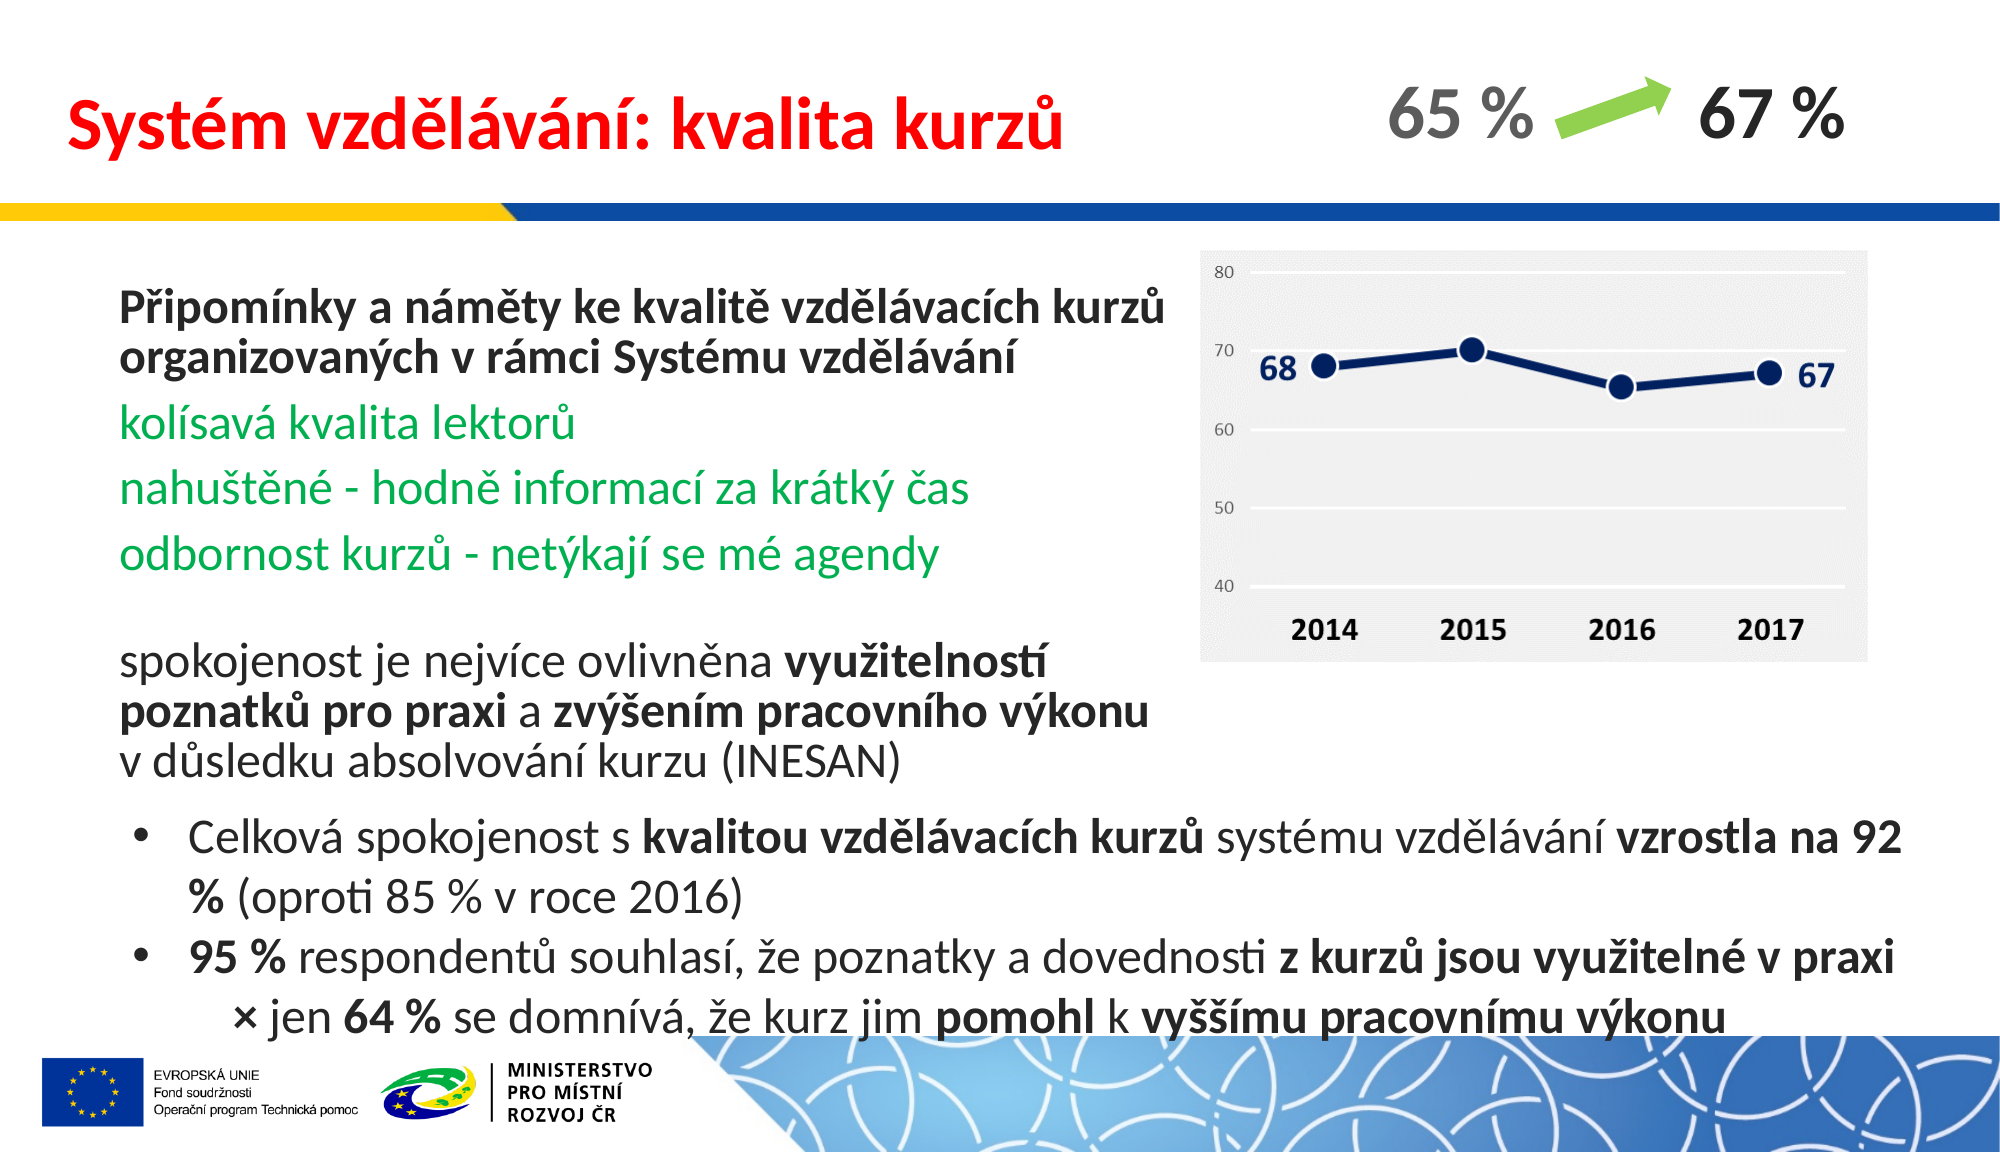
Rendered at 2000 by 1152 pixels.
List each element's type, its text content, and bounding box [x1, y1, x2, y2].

picture [1200, 250, 1868, 662]
picture [680, 1036, 2000, 1152]
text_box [1371, 55, 1922, 163]
title Systém vzdělávání: kvalita kurzů [52, 67, 1898, 220]
text_box Celková spokojenost s kvalitou vzdělávacích kurzů systému vzdělávání vzrostla na 92 % (oproti 85 % v roce 2016) 95 % respondentů souhlasí, že poznatky a dovednosti z kurzů jsou využitelné v praxi × jen 64 % se domnívá, že kurz jim pomohl k vyššímu pracovnímu výkonu [117, 796, 1922, 1052]
table_cell spokojenost je nejvíce ovlivněna využitelností poznatků pro praxi a zvýšením pracovního výkonu v důsledku absolvování kurzu (INESAN) [118, 608, 1169, 790]
picture [19, 1035, 674, 1149]
table_cell odbornost kurzů - netýkají se mé agendy [118, 517, 1169, 608]
table_cell nahuštěné - hodně informací za krátký čas [118, 452, 1169, 517]
table_cell kolísavá kvalita lektorů [118, 387, 1169, 452]
table_header Připomínky a náměty ke kvalitě vzdělávacích kurzů organizovaných v rámci Systému vzdělávání [118, 230, 1169, 387]
picture [0, 203, 2000, 221]
